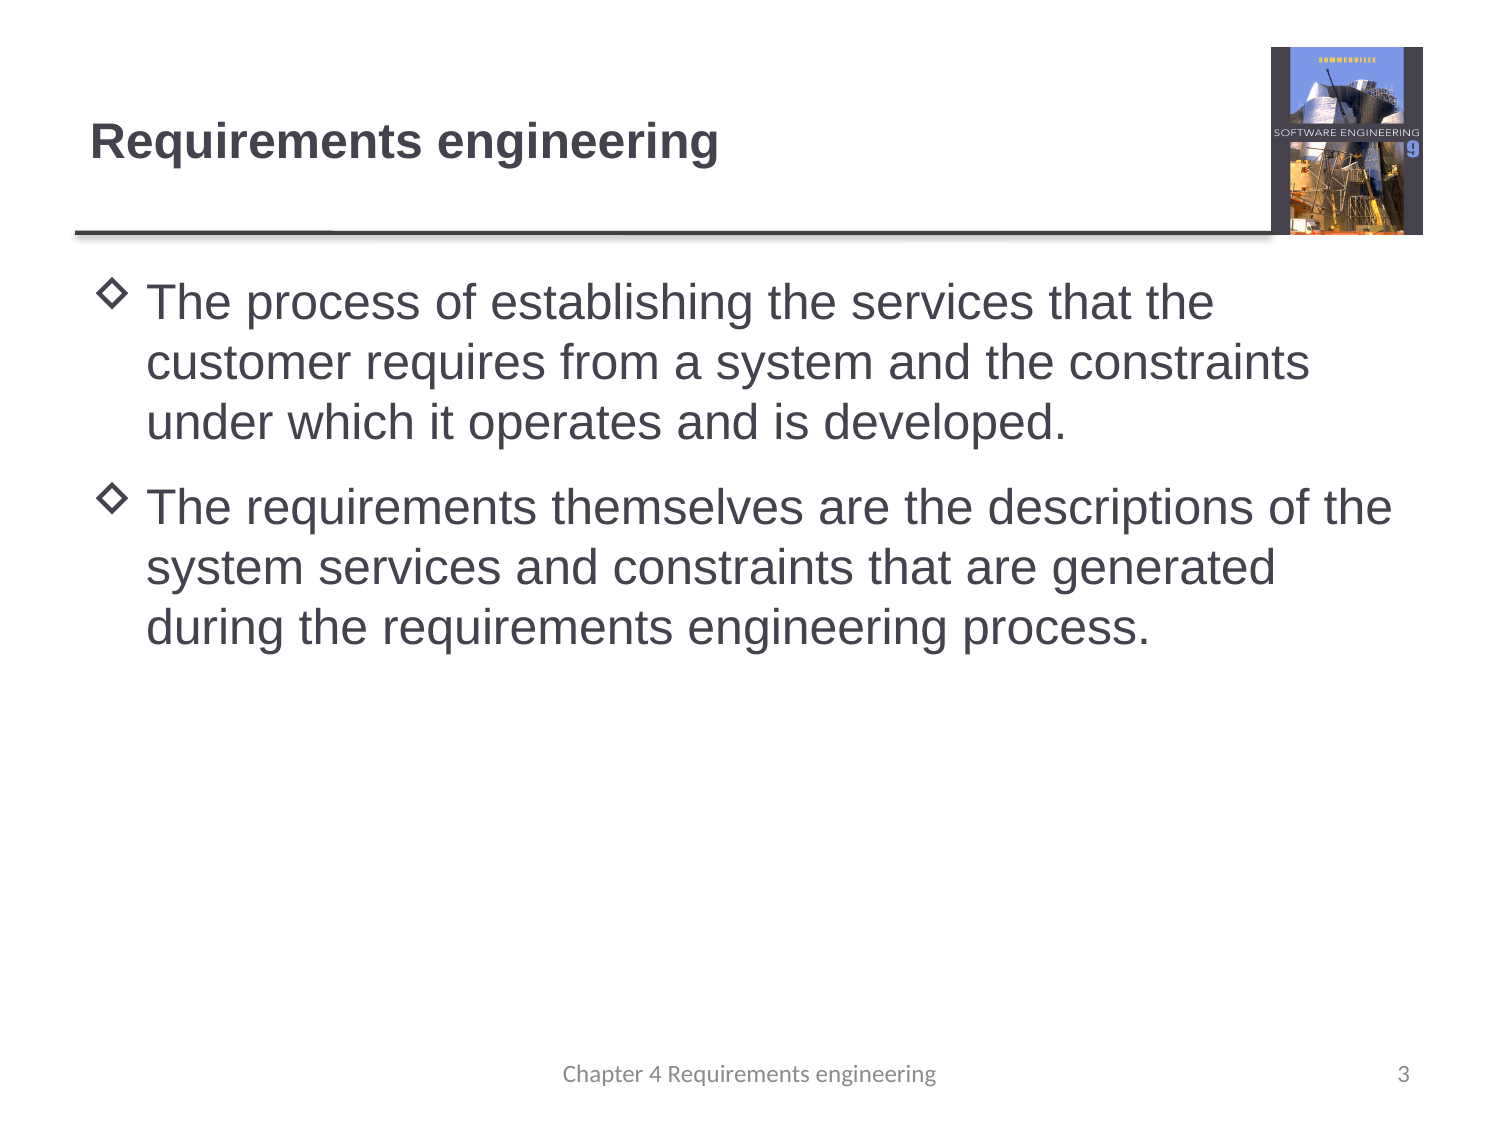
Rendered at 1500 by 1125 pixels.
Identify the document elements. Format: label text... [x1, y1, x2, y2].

title Requirements engineering [74, 44, 1272, 233]
picture [1272, 47, 1423, 235]
footer Chapter 4 Requirements engineering [512, 1042, 988, 1103]
slide_number 3 [1074, 1042, 1425, 1103]
list The process of establishing the services that the customer requires from a system and the constraints under which it operates and is developed. The requirements themselves are the descriptions of the system services and constraints that are generated during the requirements engineering process. [75, 262, 1425, 1005]
